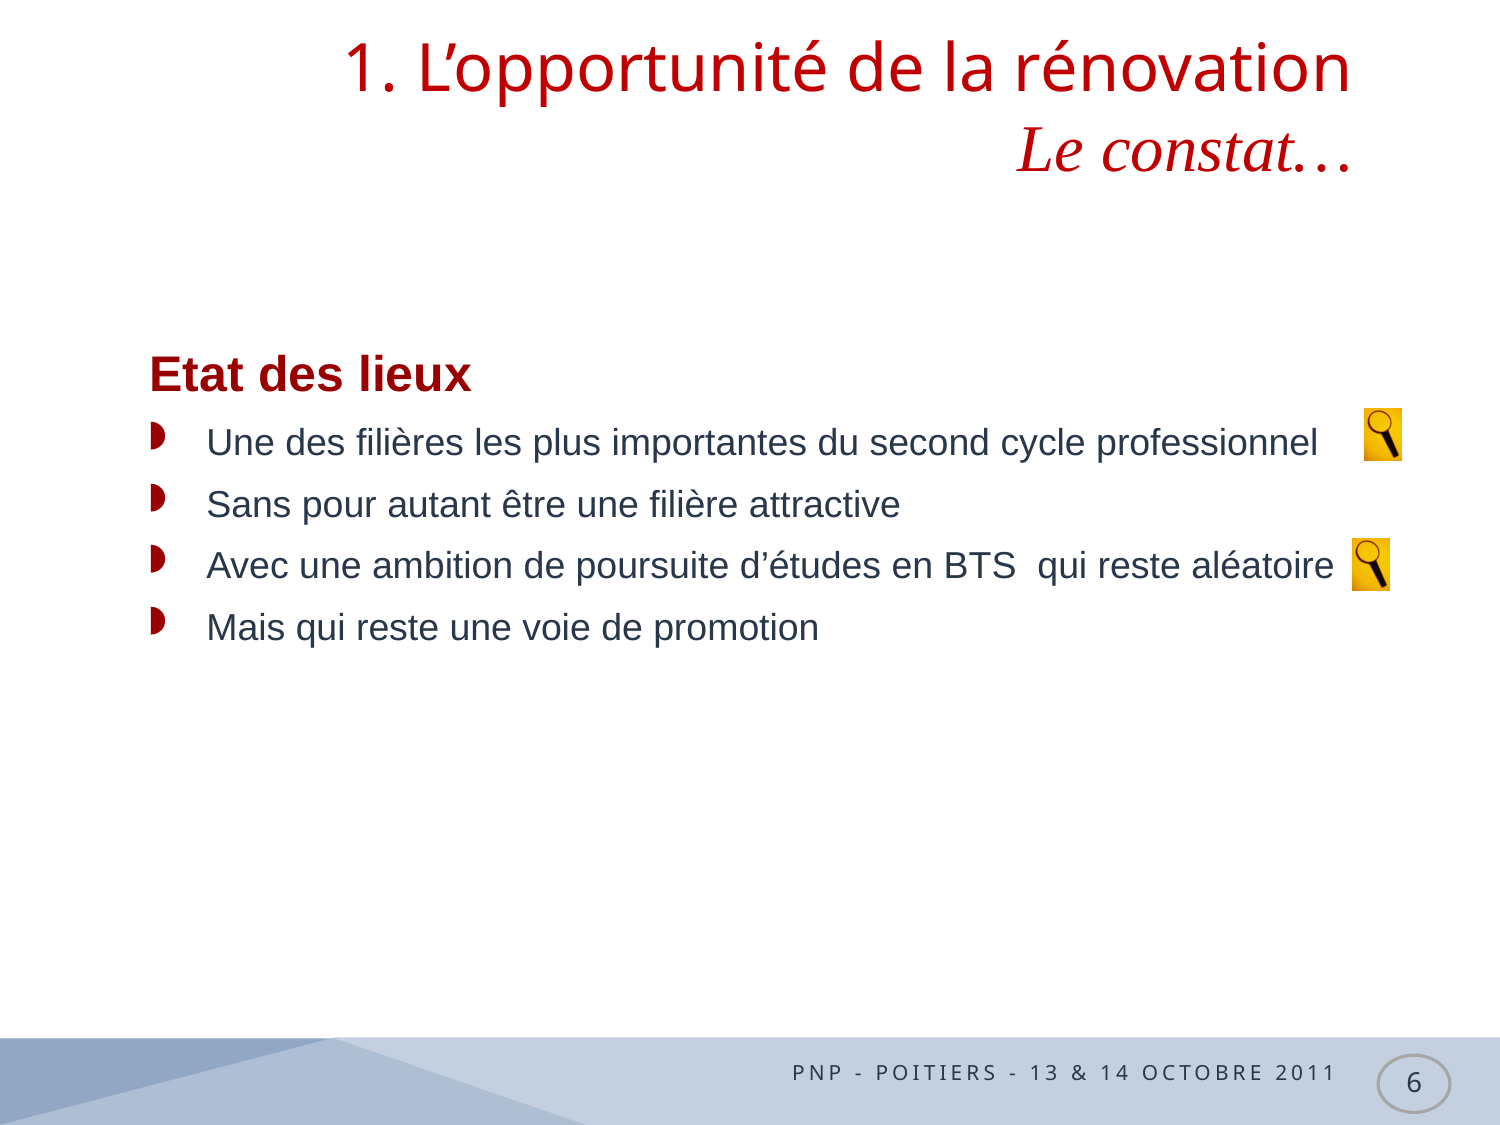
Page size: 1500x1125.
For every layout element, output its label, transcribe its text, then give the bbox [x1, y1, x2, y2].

text_box 6 [1378, 1055, 1450, 1113]
picture [1364, 408, 1402, 461]
picture [1352, 538, 1390, 591]
text_box PNP - Poitiers - 13 & 14 octobre 2011 [575, 1050, 1350, 1096]
list Etat des lieux Une des filières les plus importantes du second cycle professionnel Sans pour autant être une filière attractive Avec une ambition de poursuite d’études en BTS qui reste aléatoire Mais qui reste une voie de promotion [134, 180, 1369, 976]
title 1. L’opportunité de la rénovation Le constat… [134, 59, 1369, 151]
